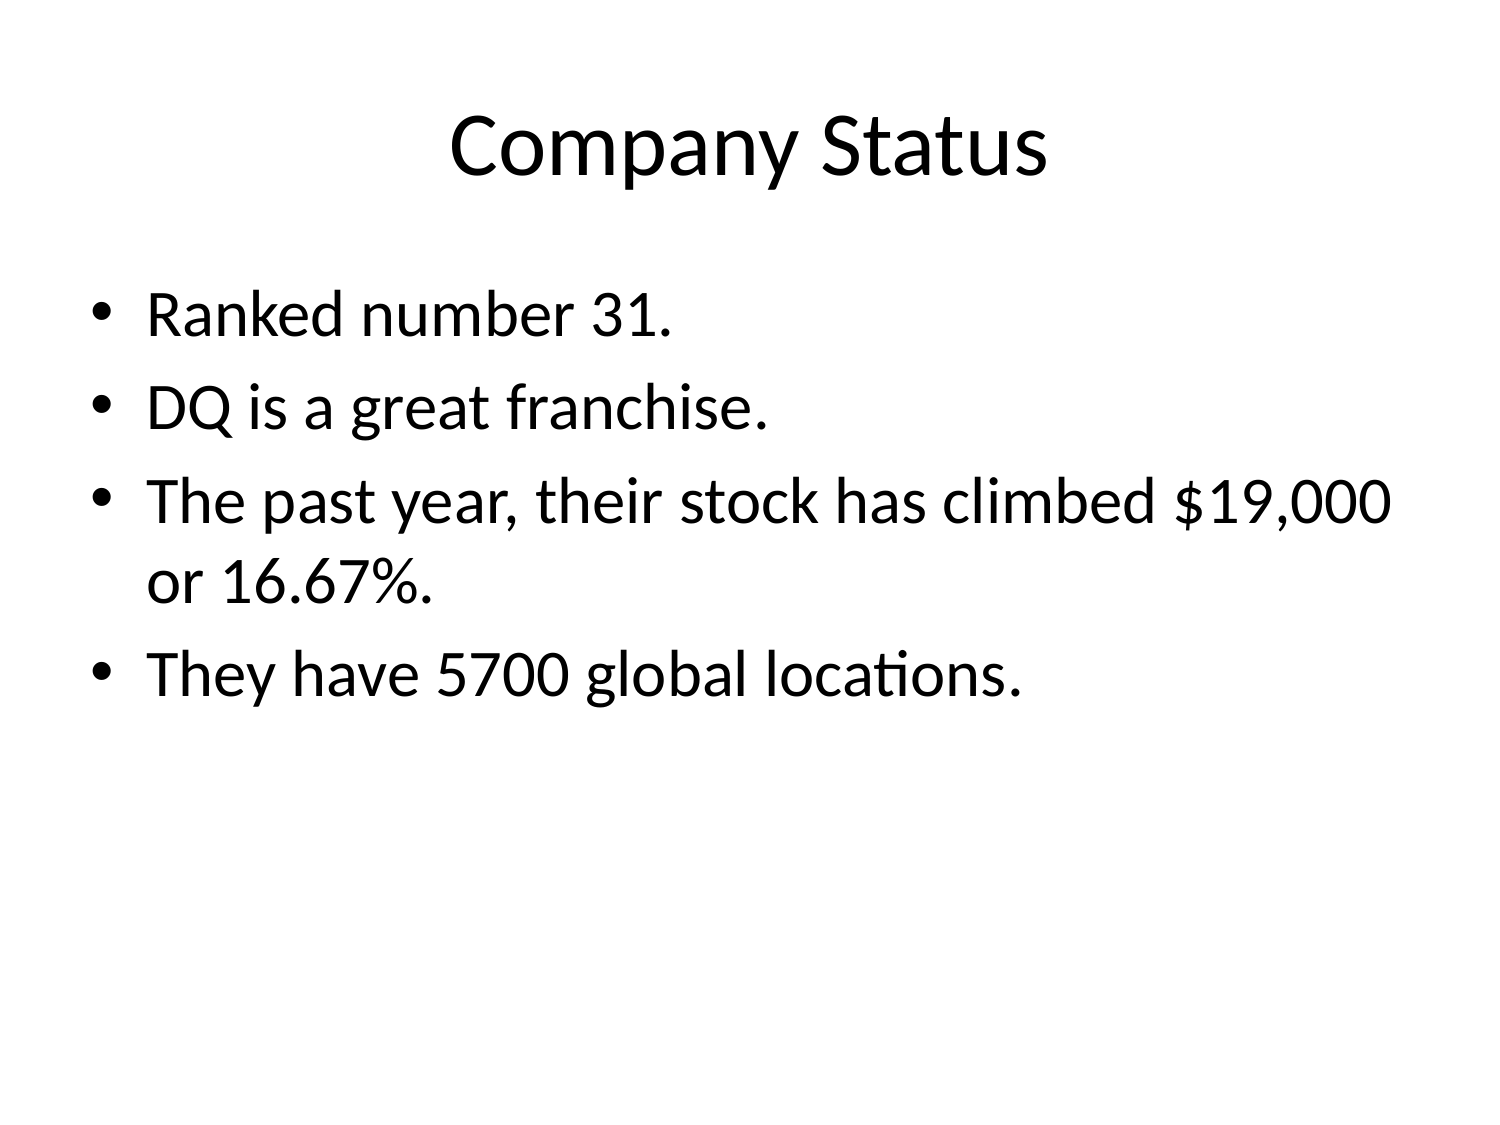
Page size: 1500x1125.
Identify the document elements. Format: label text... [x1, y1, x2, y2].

title Company Status [75, 45, 1425, 233]
list Ranked number 31. DQ is a great franchise. The past year, their stock has climbed $19,000 or 16.67%. They have 5700 global locations. [75, 262, 1425, 1005]
